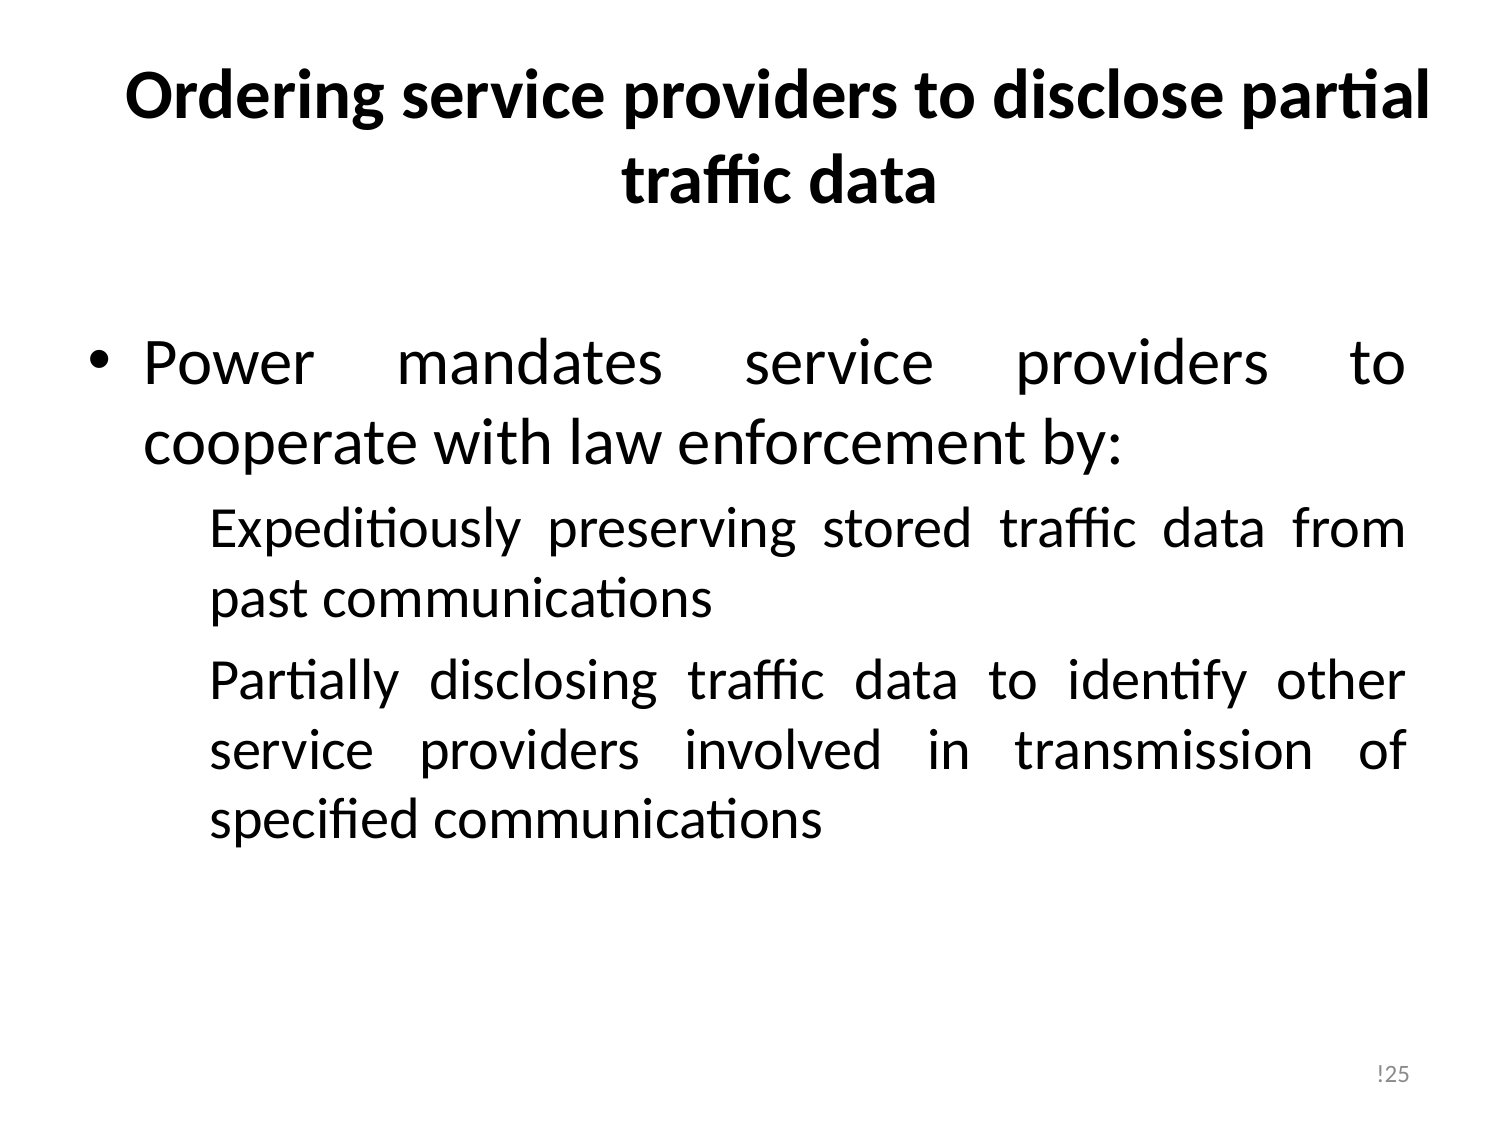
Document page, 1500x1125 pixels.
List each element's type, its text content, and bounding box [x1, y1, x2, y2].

slide_number !25 [1074, 1042, 1425, 1103]
list Power mandates service providers to cooperate with law enforcement by: Expeditiously preserving stored traffic data from past communications Partially disclosing traffic data to identify other service providers involved in transmission of specified communications [72, 310, 1423, 1024]
title Ordering service providers to disclose partial traffic data [75, 40, 1486, 219]
